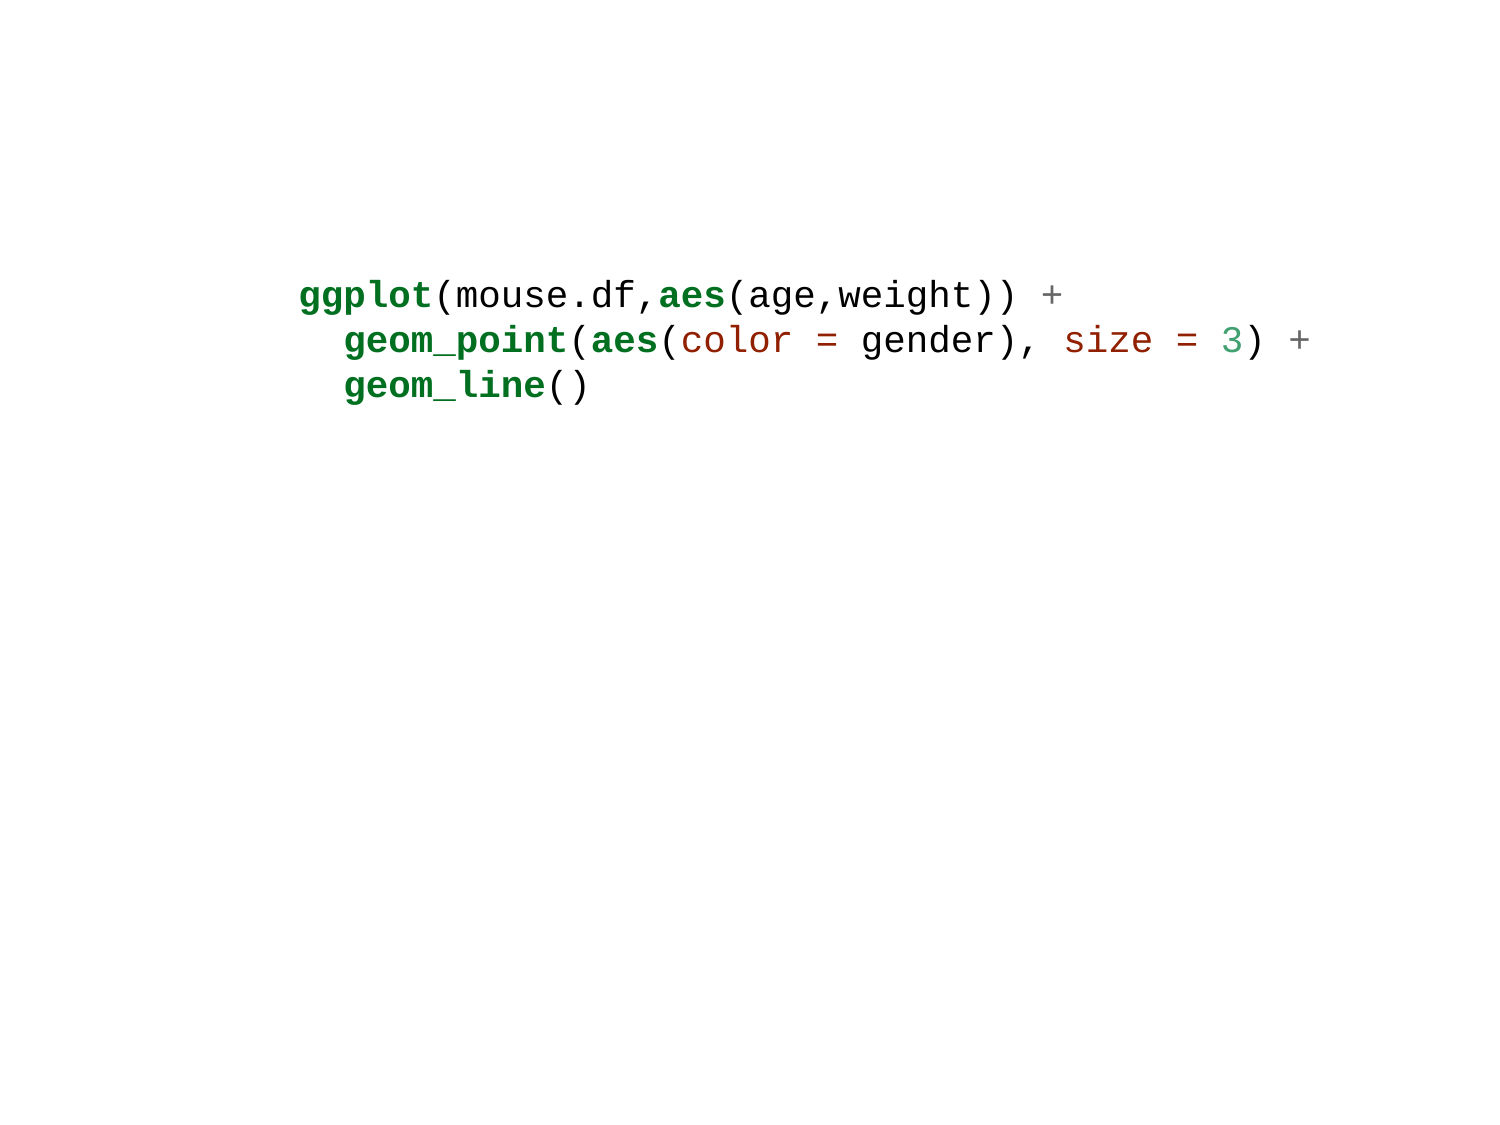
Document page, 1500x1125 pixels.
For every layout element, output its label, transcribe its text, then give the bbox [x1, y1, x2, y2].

list ggplot(mouse.df,aes(age,weight)) + geom_point(aes(color = gender), size = 3) + geom_line() [75, 262, 1425, 1005]
